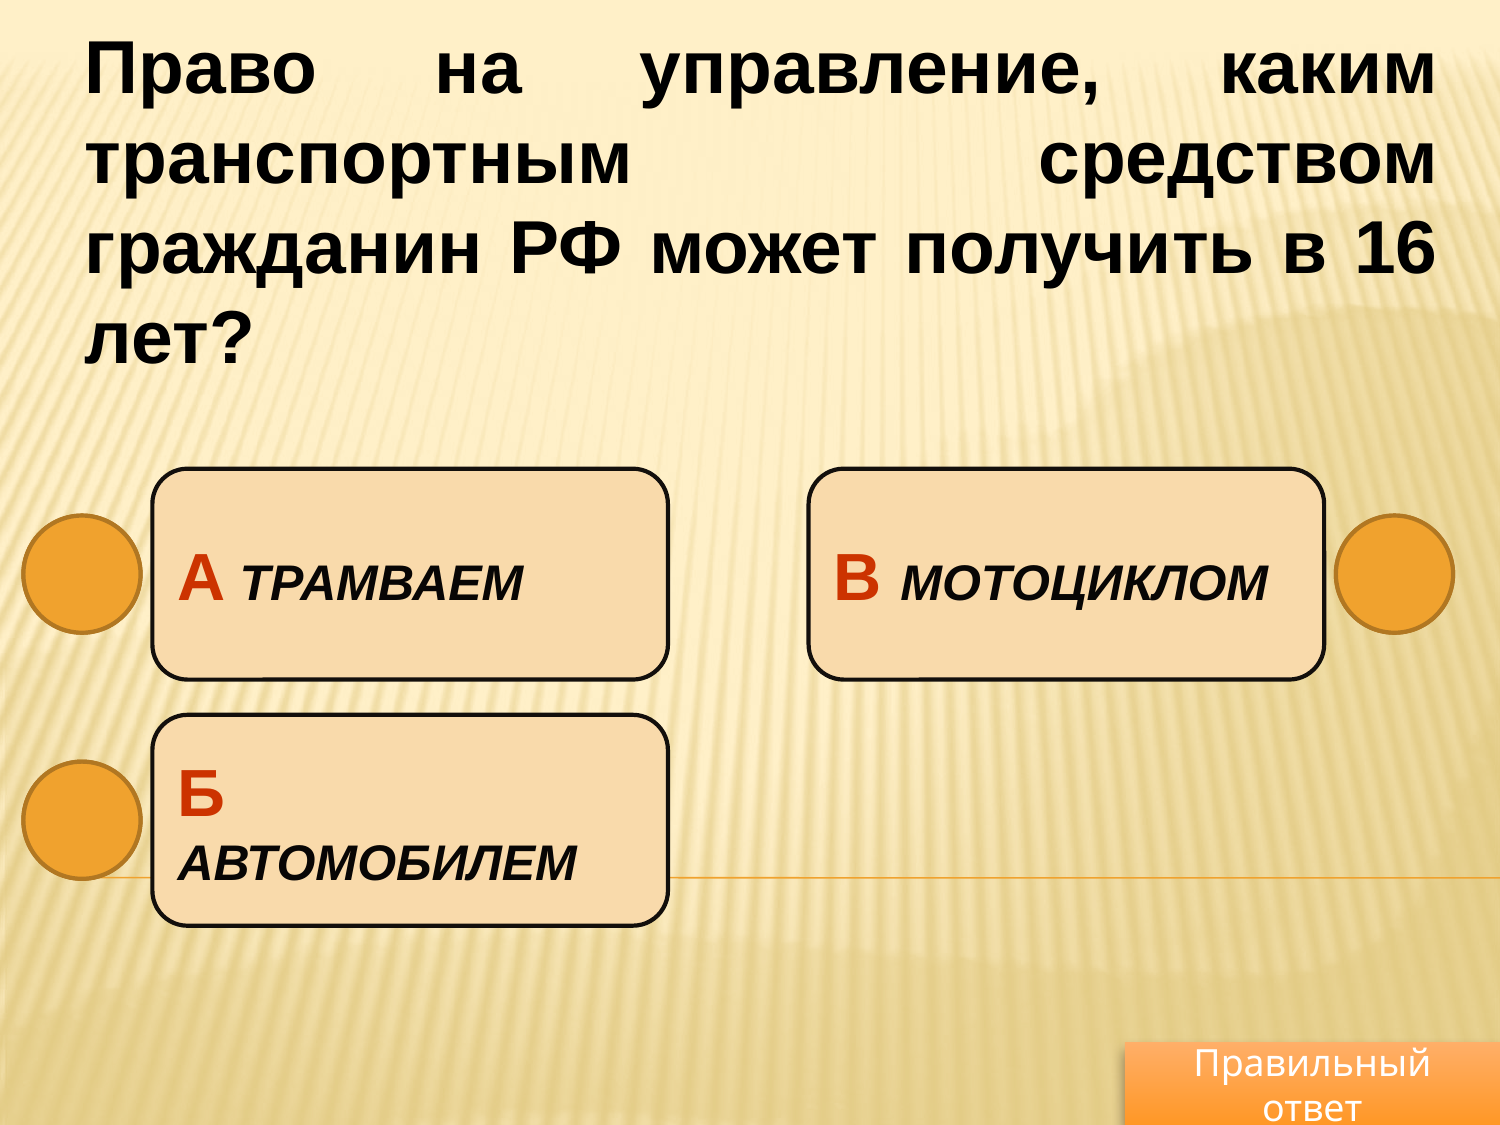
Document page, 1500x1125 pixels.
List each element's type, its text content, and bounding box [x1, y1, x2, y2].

text_box А ТРАМВАЕМ [150, 466, 671, 682]
text_box В МОТОЦИКЛОМ [806, 466, 1327, 682]
text_box [21, 759, 143, 881]
text_box Правильный ответ [1124, 1042, 1500, 1125]
text_box [1333, 513, 1456, 635]
text_box [21, 513, 143, 635]
text_box Право на управление, каким транспортным средством гражданин РФ может получить в 16 лет? [70, 11, 1454, 387]
text_box Б АВТОМОБИЛЕМ [150, 712, 671, 928]
